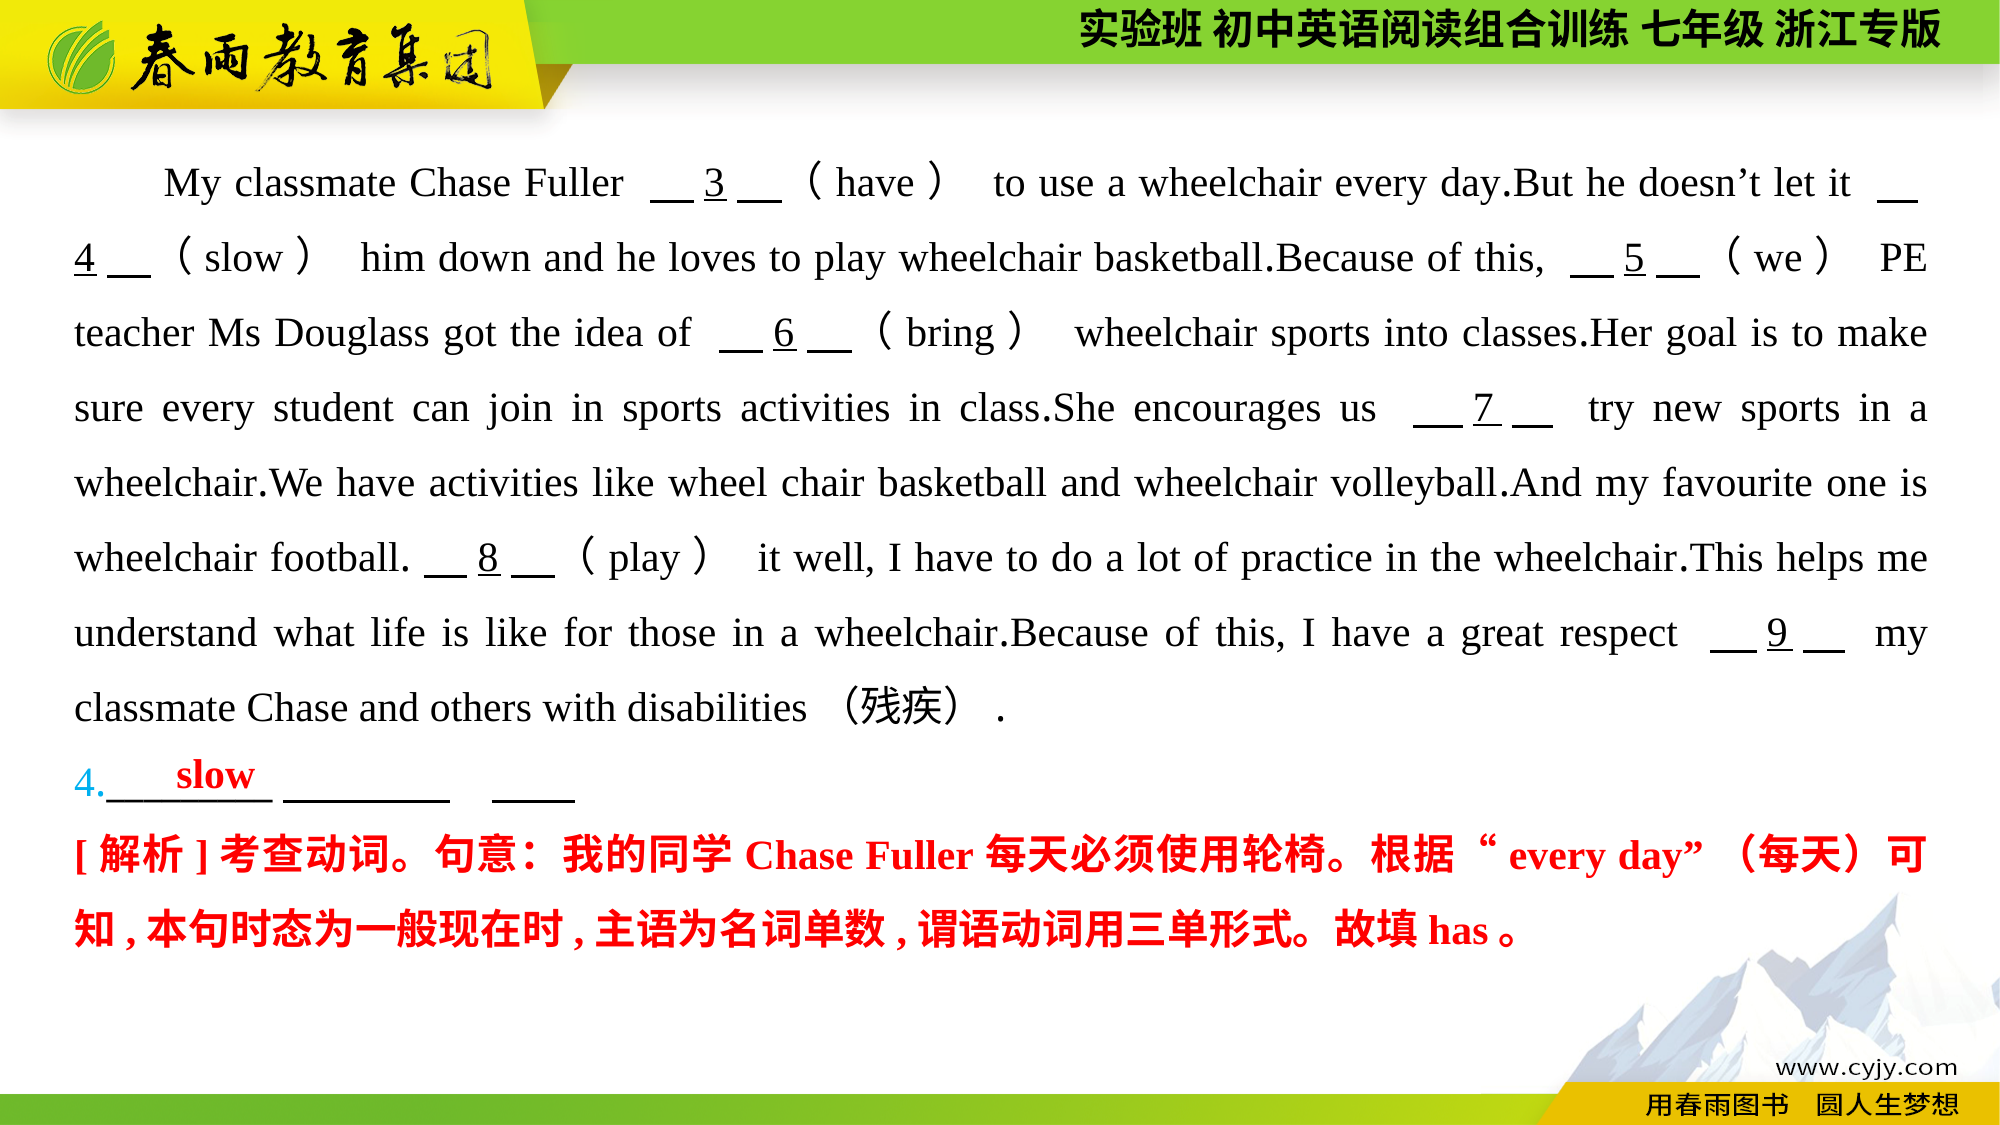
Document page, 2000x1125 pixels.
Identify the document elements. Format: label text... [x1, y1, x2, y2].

picture [0, 0, 2000, 1125]
list My classmate Chase Fuller 3 （have） to use a wheelchair every day.But he doesn’t let it 4 （slow） him down and he loves to play wheelchair basketball.Because of this, 5 （we） PE teacher Ms Douglass got the idea of 6 （bring） wheelchair sports into classes.Her goal is to make sure every student can join in sports activities in class.She encourages us 7 try new sports in a wheelchair.We have activities like wheel chair basketball and wheelchair volleyball.And my favourite one is wheelchair football. 8 （play） it well, I have to do a lot of practice in the wheelchair.This helps me understand what life is like for those in a wheelchair.Because of this, I have a great respect 9 my classmate Chase and others with disabilities（残疾）. 4._________ [59, 122, 1944, 795]
text_box [解析]考查动词。句意：我的同学Chase Fuller每天必须使用轮椅。根据“every day”（每天）可知,本句时态为一般现在时,主语为名词单数,谓语动词用三单形式。故填has。 [59, 795, 1944, 961]
text_box slow [161, 739, 271, 795]
